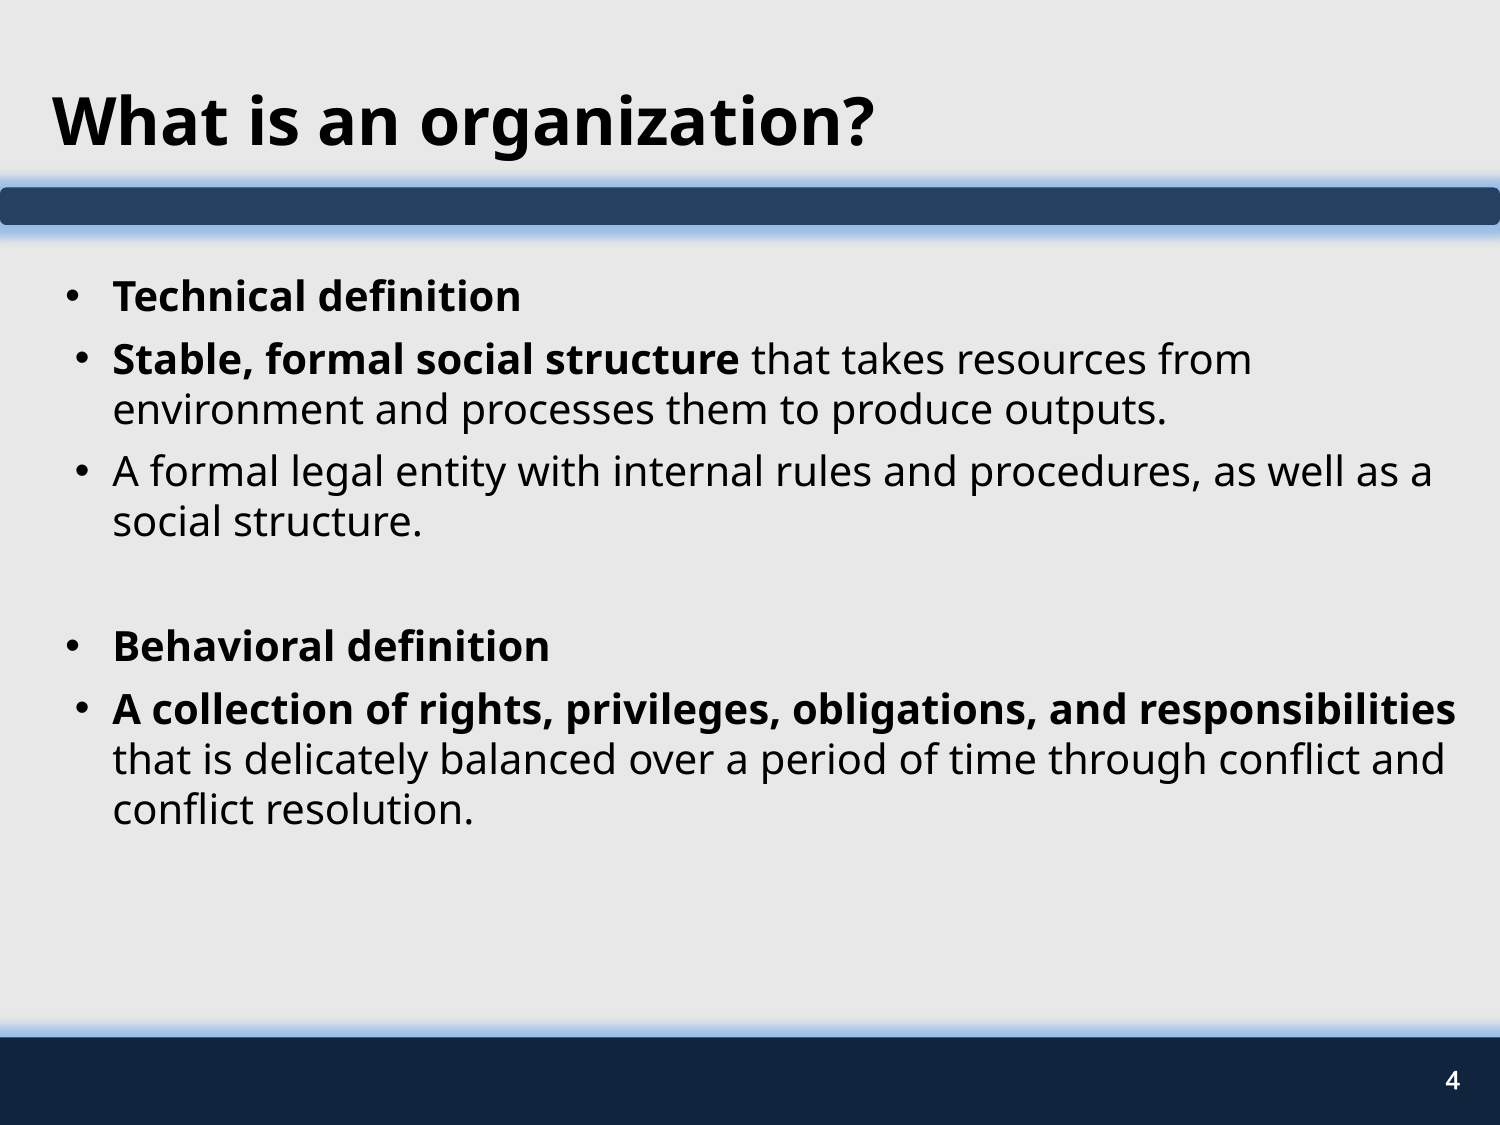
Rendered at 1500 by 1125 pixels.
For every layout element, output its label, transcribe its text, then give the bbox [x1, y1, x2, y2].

slide_number 4 [1412, 1050, 1475, 1113]
title What is an organization? [37, 62, 1338, 176]
list Technical definition Stable, formal social structure that takes resources from environment and processes them to produce outputs. A formal legal entity with internal rules and procedures, as well as a social structure. Behavioral definition A collection of rights, privileges, obligations, and responsibilities that is delicately balanced over a period of time through conflict and conflict resolution. [37, 262, 1475, 1013]
